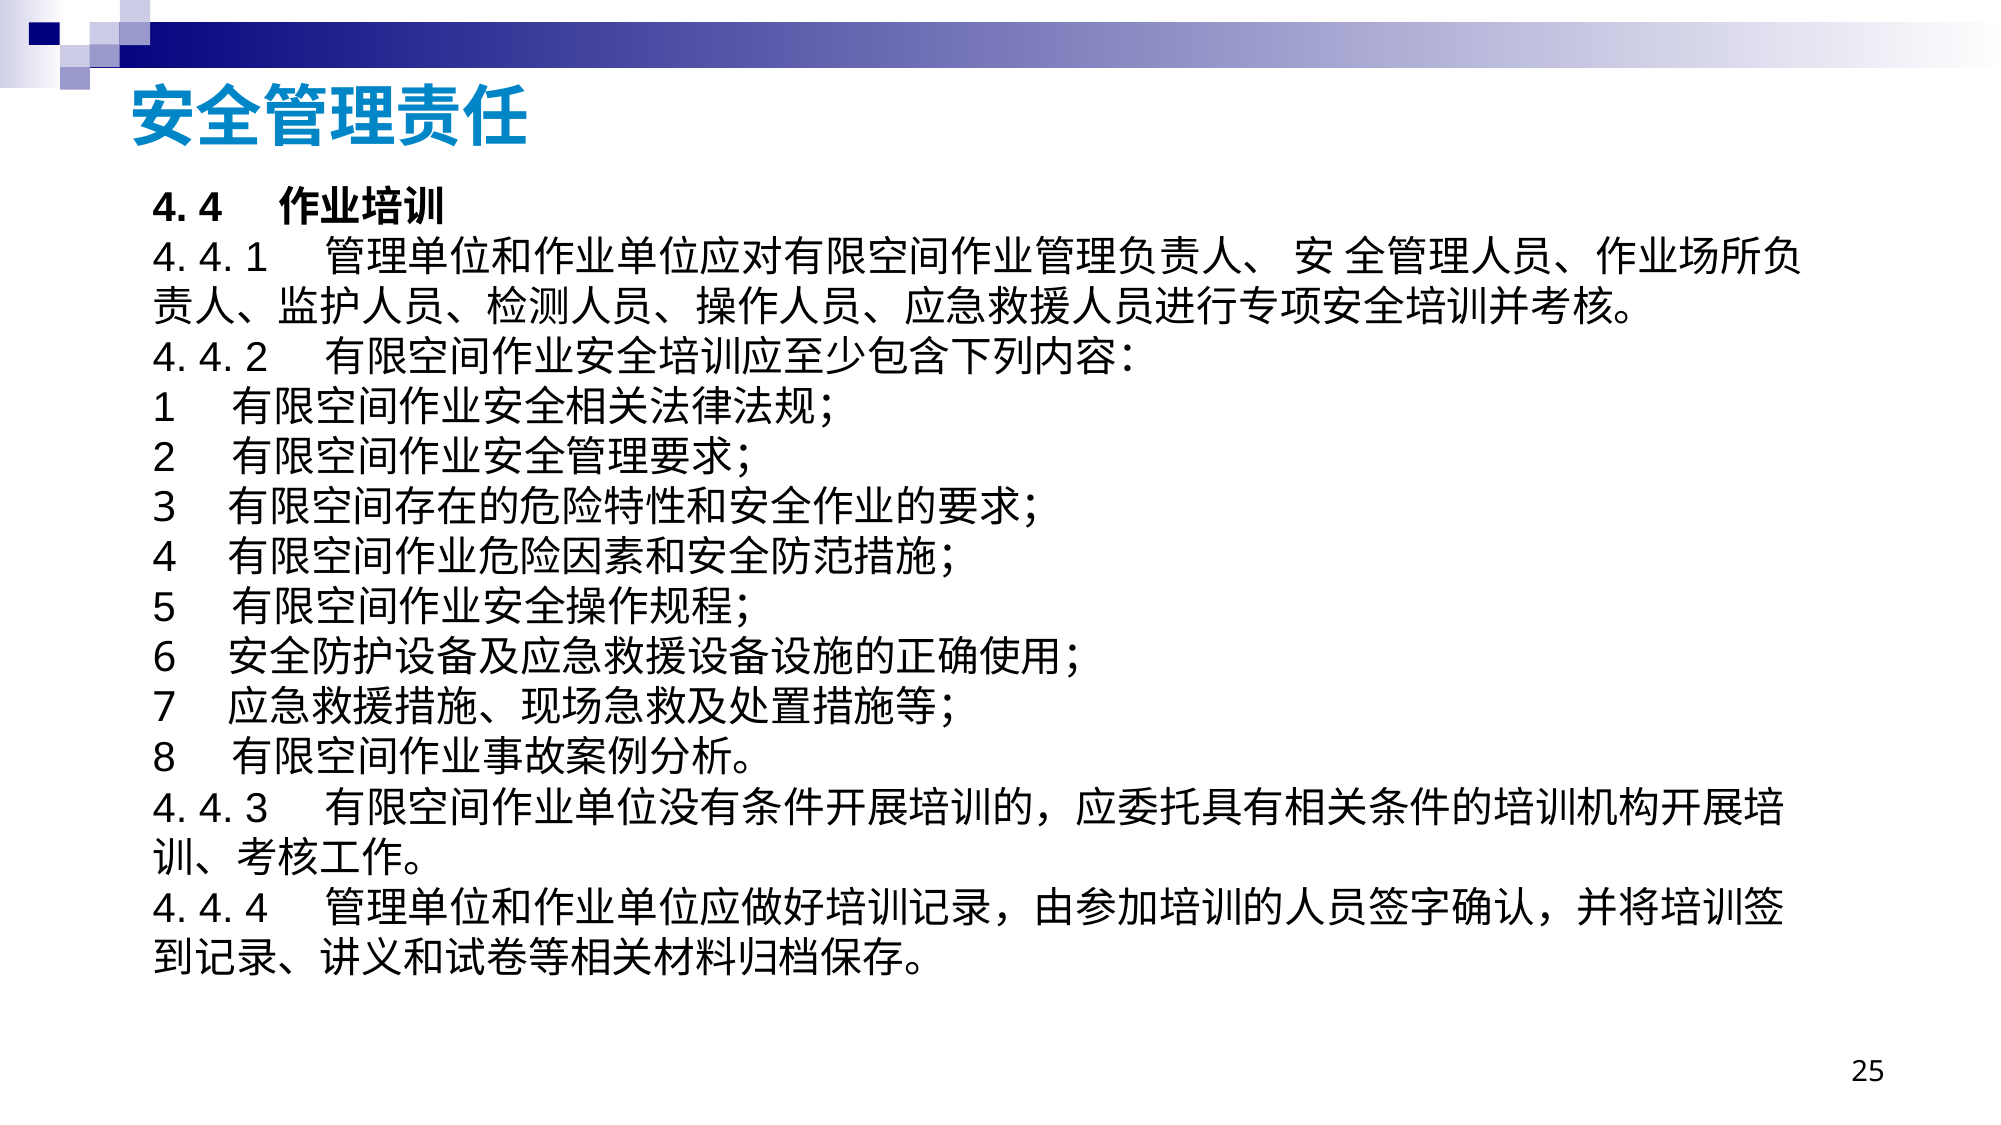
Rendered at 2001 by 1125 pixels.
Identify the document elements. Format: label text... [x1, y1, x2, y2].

title 安全管理责任 [113, 66, 575, 162]
slide_number 25 [1433, 1025, 1900, 1100]
text_box 4. 4 作业培训 4. 4. 1 管理单位和作业单位应对有限空间作业管理负责人、 安 全管理人员、作业场所负责人、监护人员、检测人员、操作人员、应急救援人员进行专项安全培训并考核。 4. 4. 2 有限空间作业安全培训应至少包含下列内容： 1 有限空间作业安全相关法律法规； 2 有限空间作业安全管理要求； 有限空间存在的危险特性和安全作业的要求； 有限空间作业危险因素和安全防范措施； 5 有限空间作业安全操作规程； 安全防护设备及应急救援设备设施的正确使用； 应急救援措施、现场急救及处置措施等； 8 有限空间作业事故案例分析。 4. 4. 3 有限空间作业单位没有条件开展培训的，应委托具有相关条件的培训机构开展培训、考核工作。 4. 4. 4 管理单位和作业单位应做好培训记录，由参加培训的人员签字确认，并将培训签到记录、讲义和试卷等相关材料归档保存。 [137, 172, 1827, 1038]
